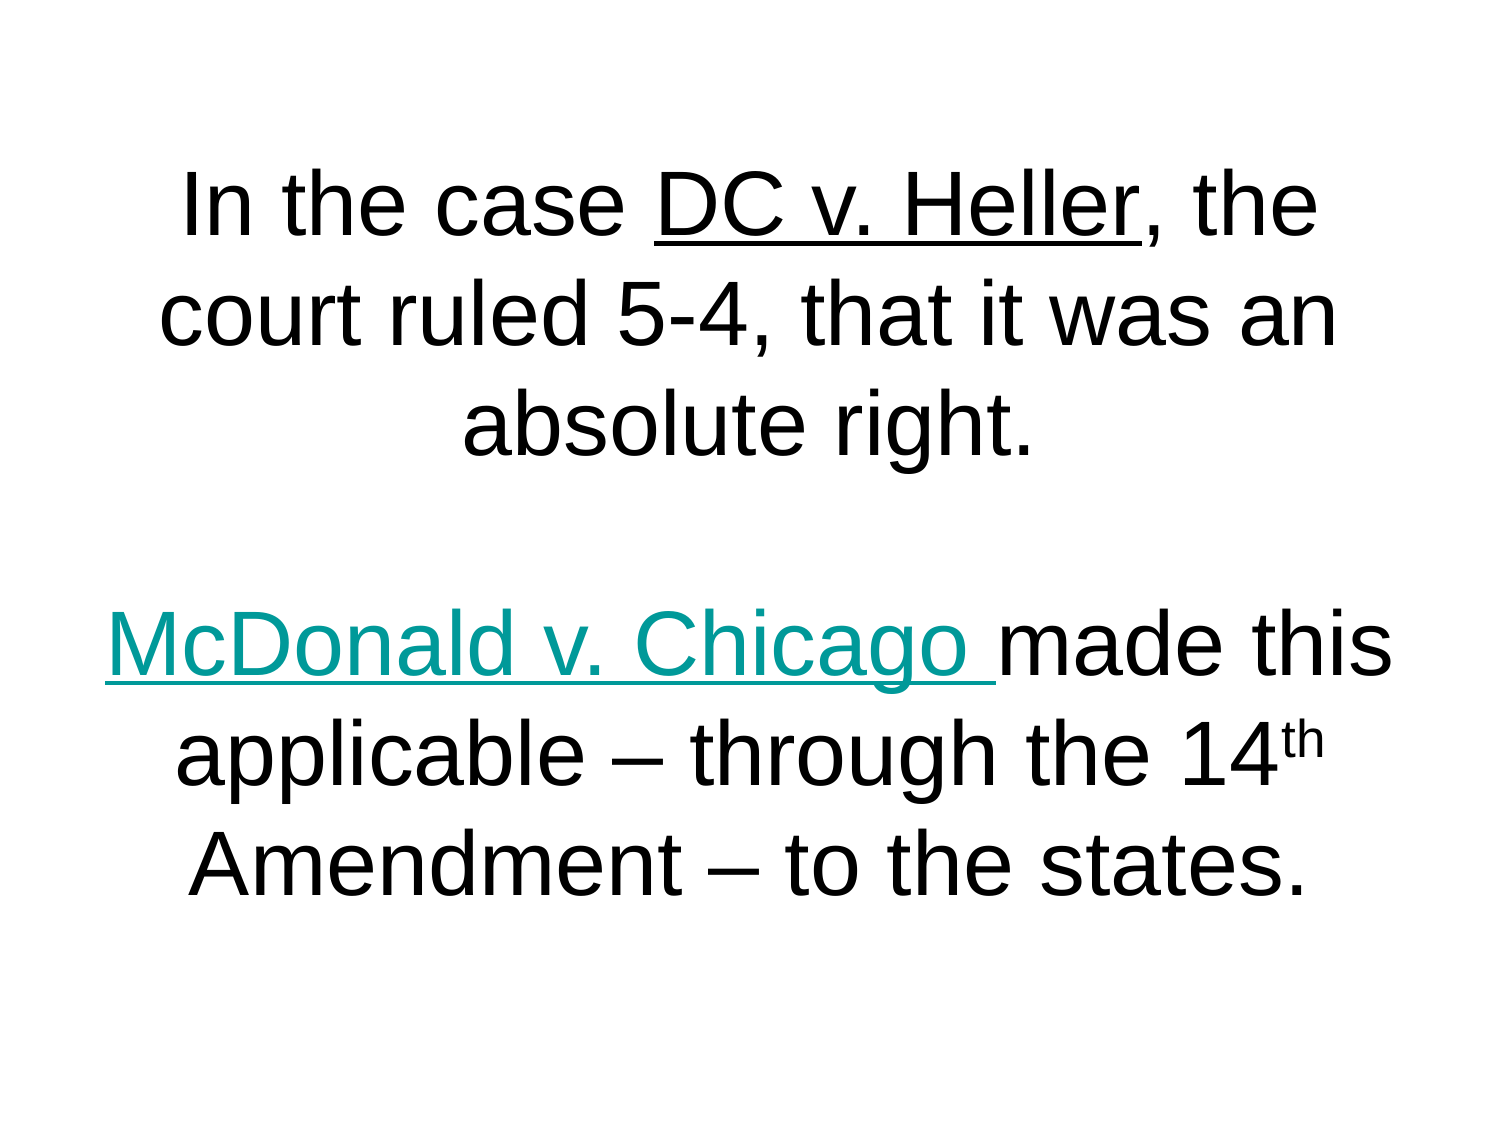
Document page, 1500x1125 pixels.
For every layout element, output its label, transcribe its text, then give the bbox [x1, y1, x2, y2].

title In the case DC v. Heller, the court ruled 5-4, that it was an absolute right. McDonald v. Chicago made this applicable – through the 14th Amendment – to the states. [74, 44, 1426, 1013]
